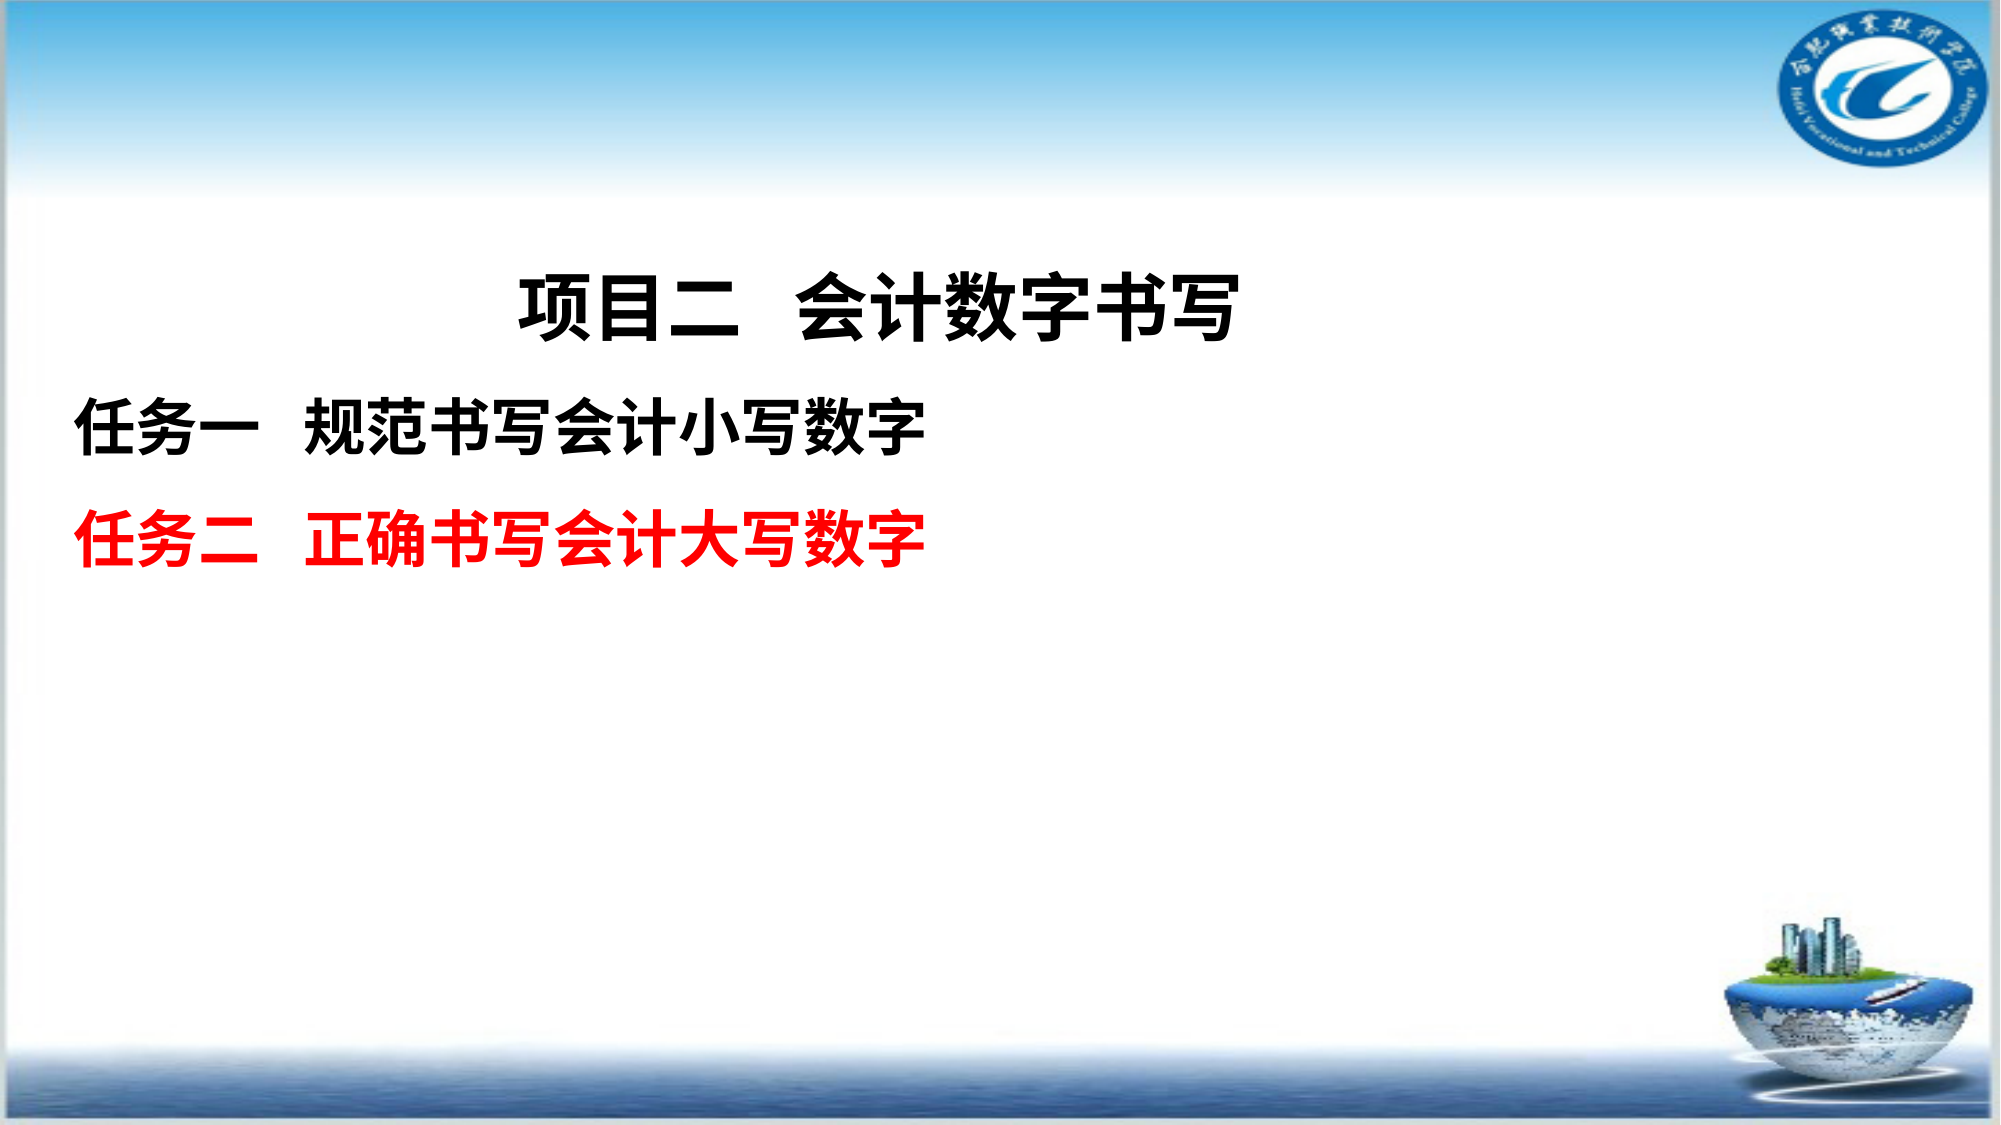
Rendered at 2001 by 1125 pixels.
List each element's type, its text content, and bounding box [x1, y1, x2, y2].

text_box 项目二 会计数字书写 任务一 规范书写会计小写数字 任务二 正确书写会计大写数字 [58, 207, 1702, 862]
picture [0, 0, 2001, 1125]
